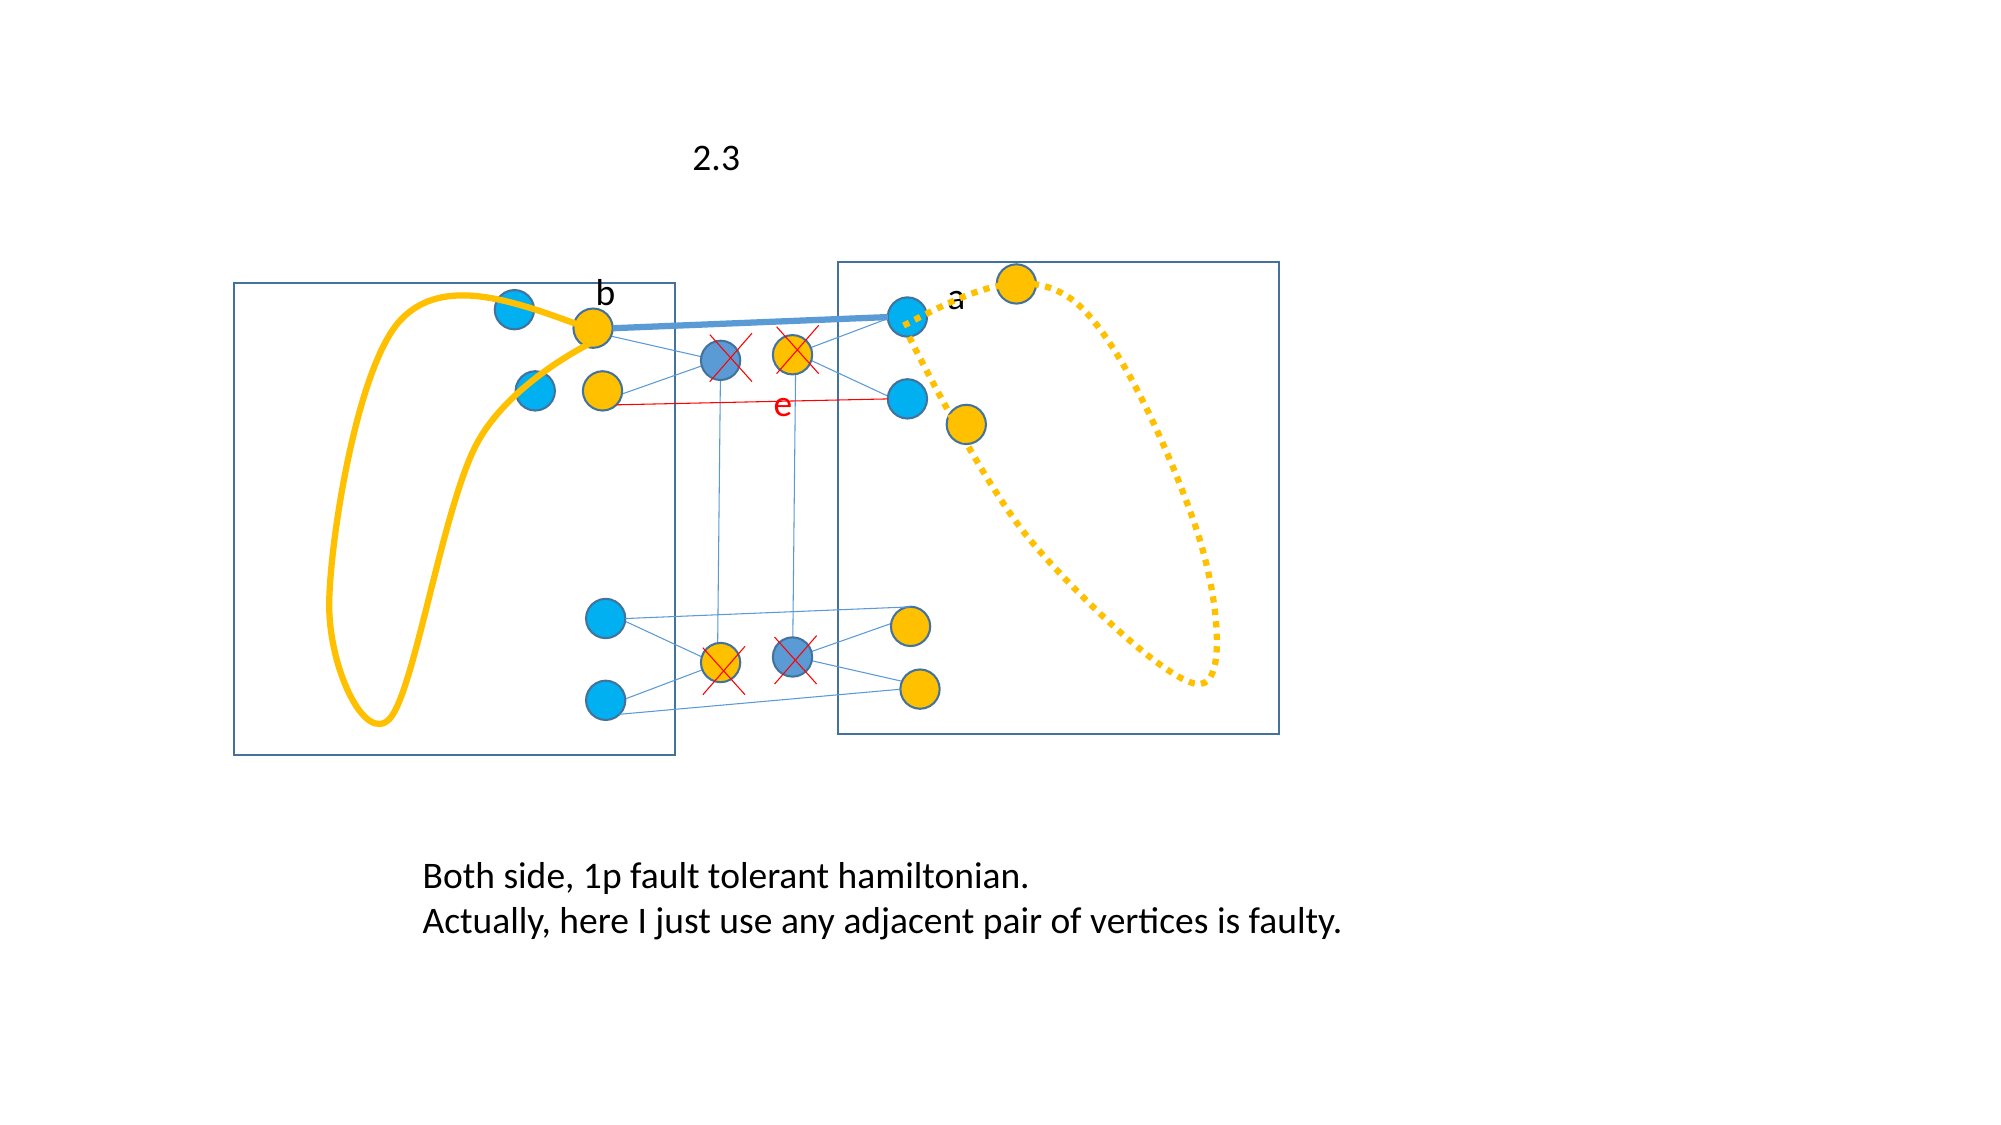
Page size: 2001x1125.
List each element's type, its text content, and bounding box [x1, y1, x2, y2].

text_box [774, 635, 817, 685]
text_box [709, 333, 752, 382]
text_box Both side, 1p fault tolerant hamiltonian. Actually, here I just use any adjacent pair of vertices is faulty. [407, 843, 1371, 993]
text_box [234, 260, 1279, 756]
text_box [776, 325, 819, 374]
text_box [702, 646, 746, 695]
text_box 2.3 [677, 125, 1050, 186]
